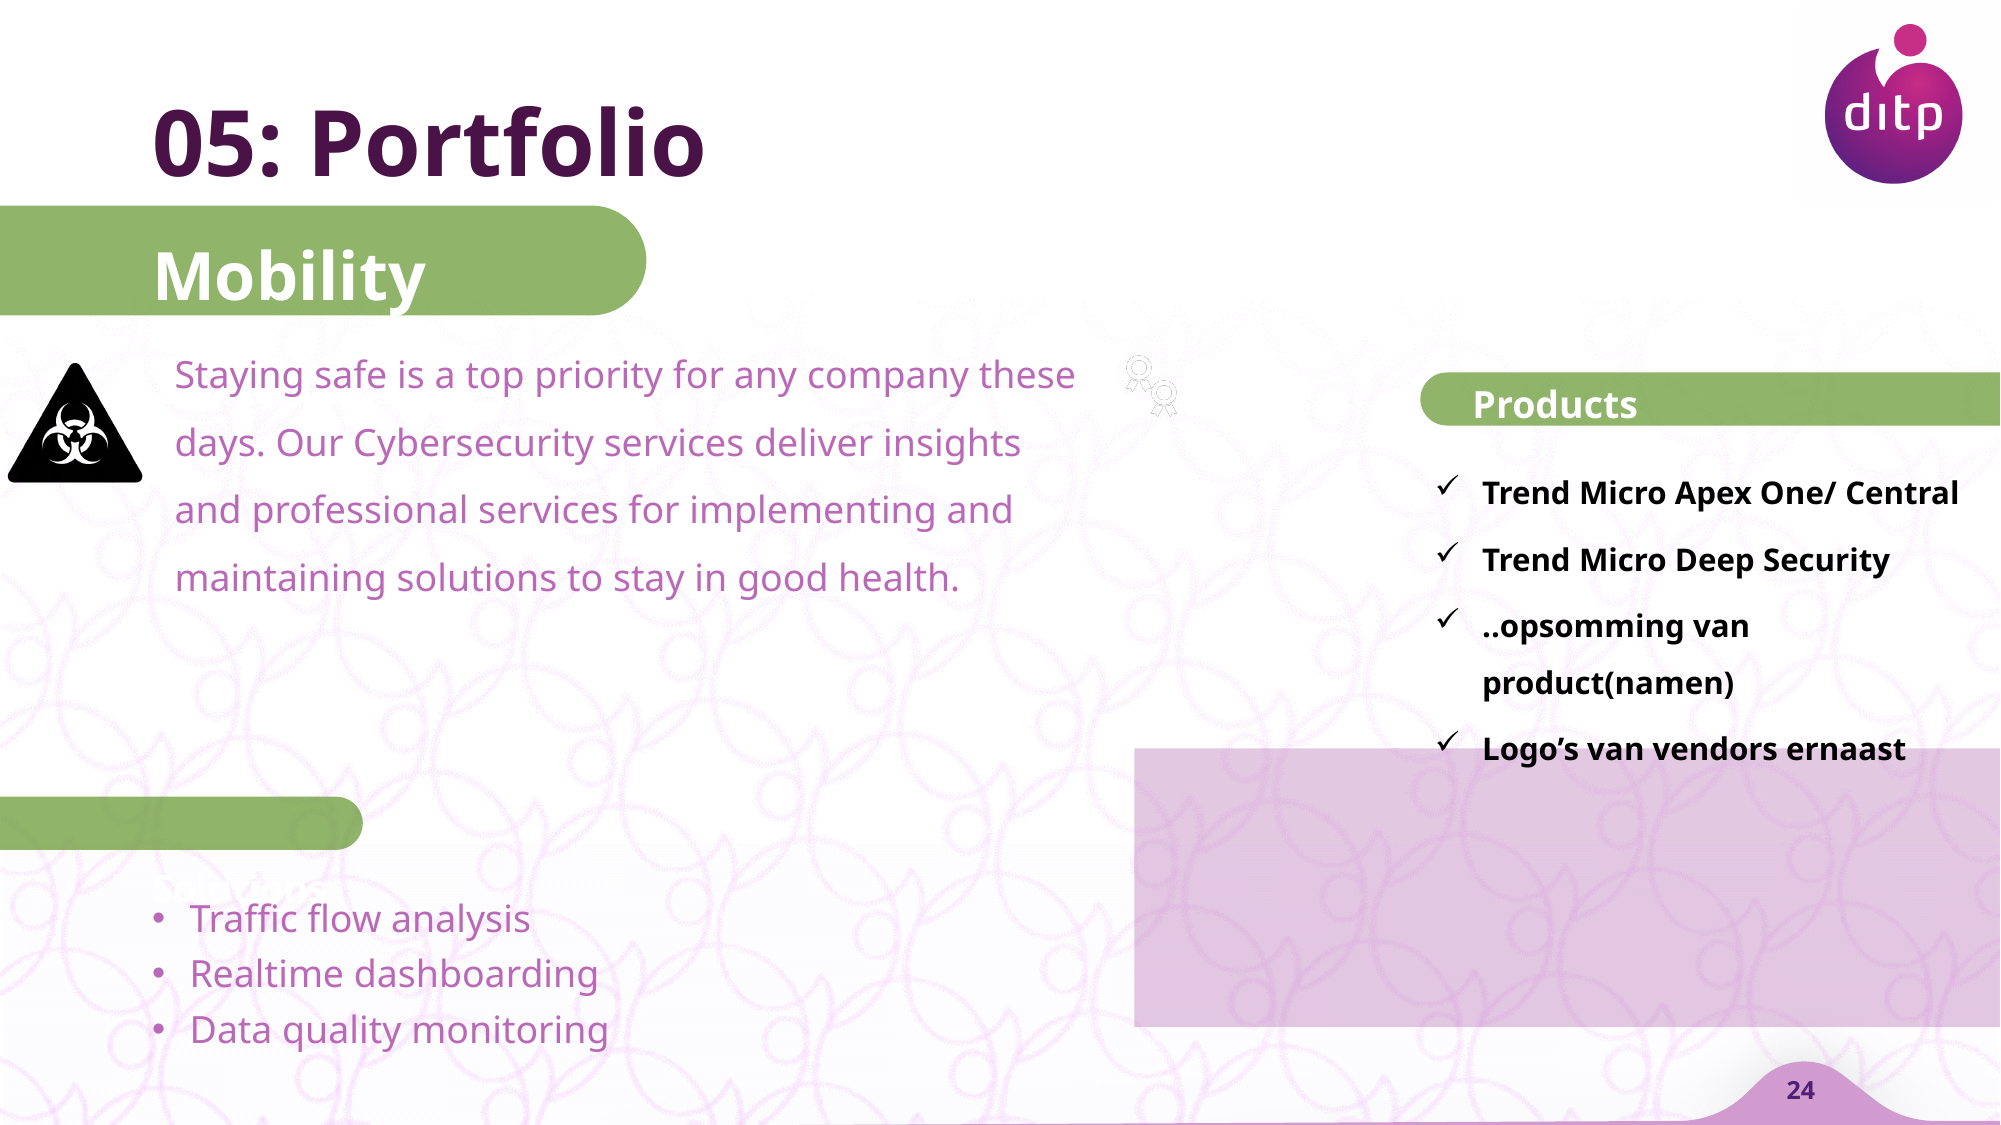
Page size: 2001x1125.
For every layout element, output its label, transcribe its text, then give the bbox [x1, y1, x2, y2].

text_box Staying safe is a top priority for any company these days. Our Cybersecurity services deliver insights and professional services for implementing and maintaining solutions to stay in good health. [159, 321, 1099, 606]
text_box Traffic flow analysis Realtime dashboarding Data quality monitoring [137, 887, 1027, 1058]
text_box Trend Micro Apex One/ Central Trend Micro Deep Security ..opsomming van product(namen) Logo’s van vendors ernaast [1420, 447, 2000, 775]
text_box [1420, 360, 2000, 428]
text_box [799, 1067, 2000, 1125]
title 05: Portfolio [137, 74, 1863, 292]
text_box 24 [1767, 1061, 1831, 1122]
picture [0, 0, 2001, 1125]
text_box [0, 202, 680, 316]
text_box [0, 785, 363, 853]
text_box [1133, 747, 2000, 1028]
